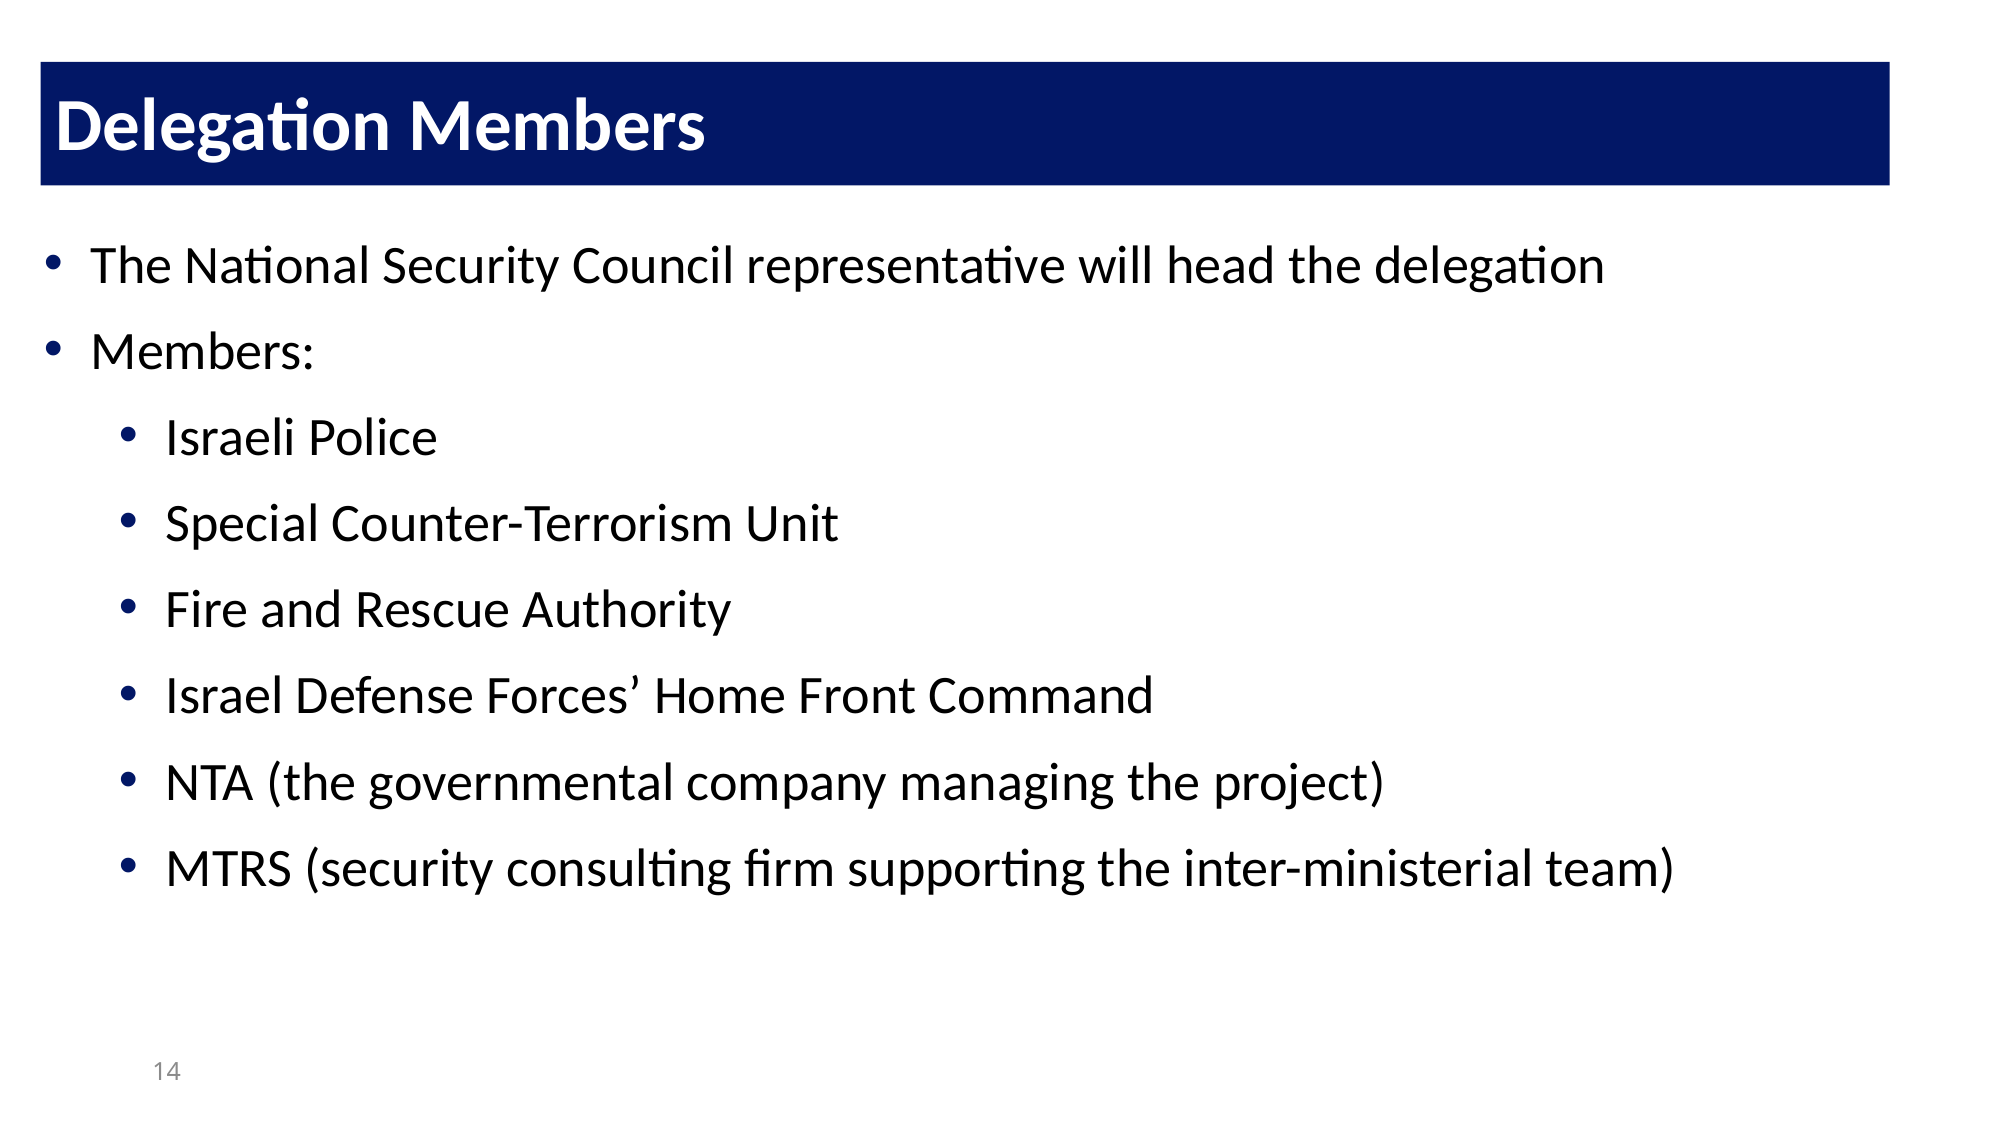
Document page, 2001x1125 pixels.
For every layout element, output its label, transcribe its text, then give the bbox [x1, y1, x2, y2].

text_box Delegation Members [40, 68, 921, 174]
slide_number 14 [137, 1042, 588, 1103]
text_box [40, 61, 1891, 186]
text_box The National Security Council representative will head the delegation Members: Israeli Police Special Counter-Terrorism Unit Fire and Rescue Authority Israel Defense Forces’ Home Front Command NTA (the governmental company managing the project) MTRS (security consulting firm supporting the inter-ministerial team) [28, 217, 1914, 991]
